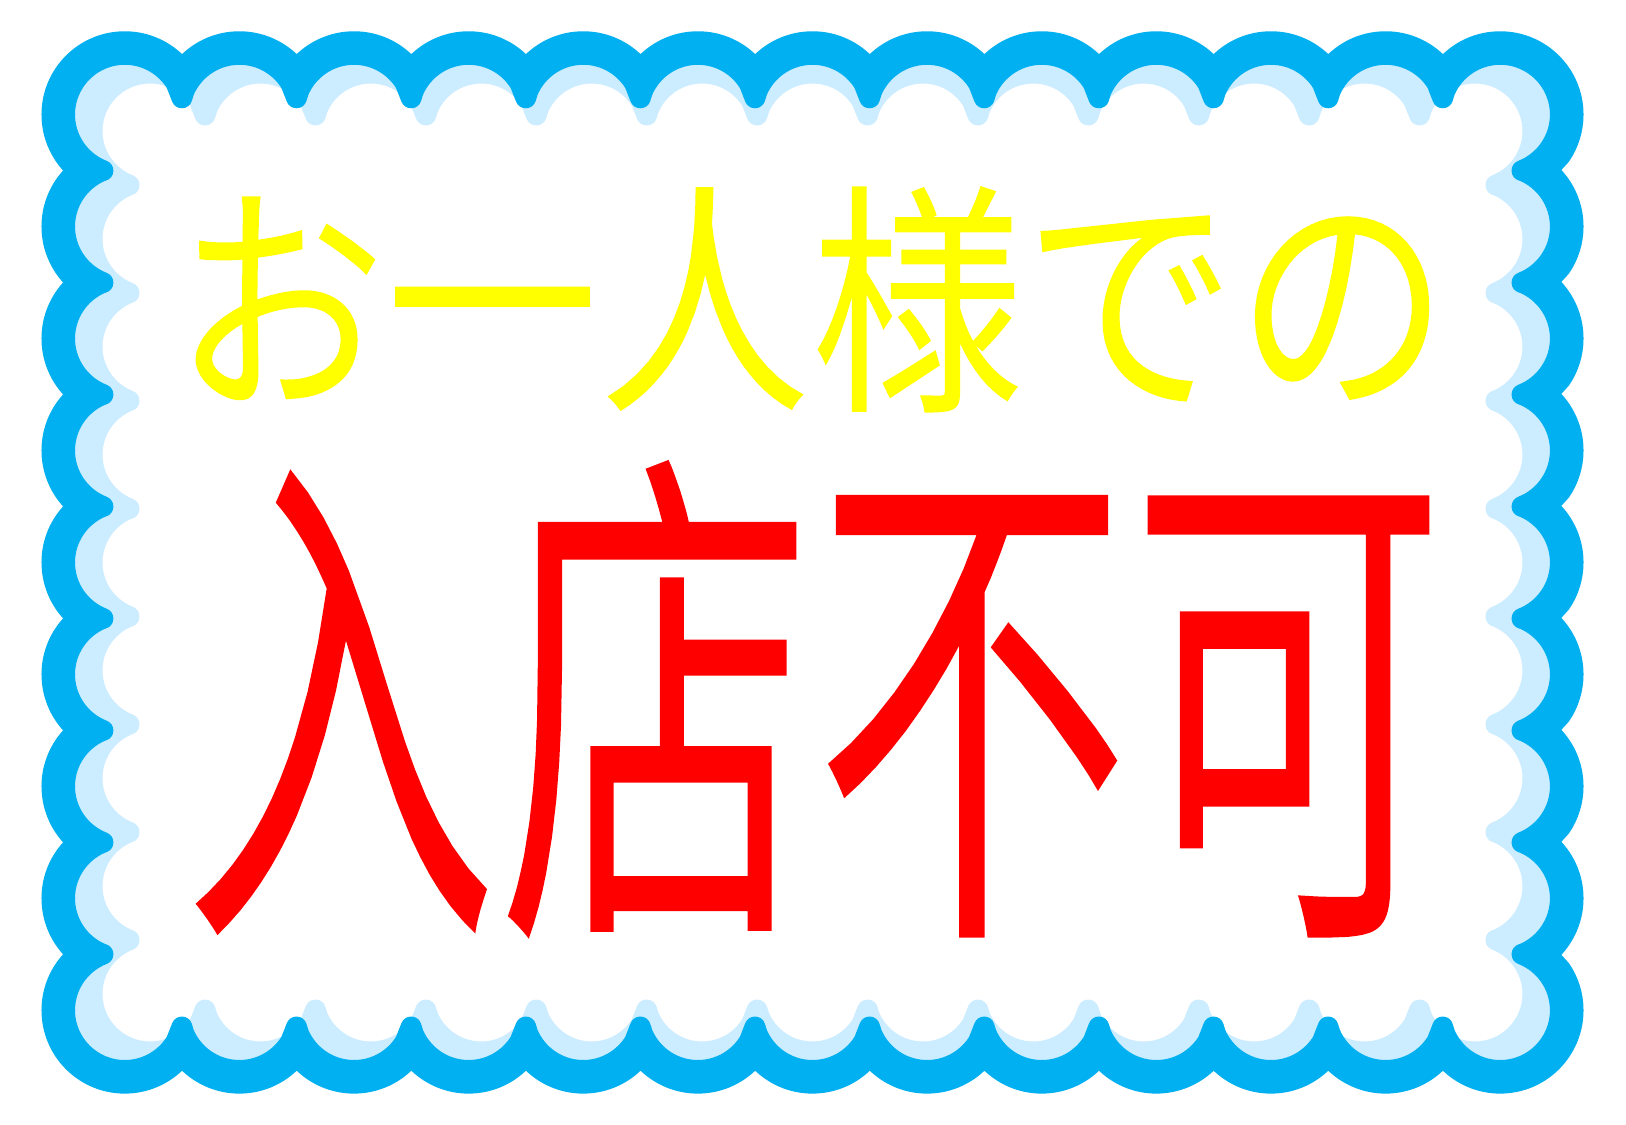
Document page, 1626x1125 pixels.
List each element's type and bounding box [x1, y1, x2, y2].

text_box [414, 1007, 520, 1067]
text_box [1456, 59, 1548, 1066]
text_box [301, 58, 404, 118]
text_box [1221, 58, 1323, 118]
text_box [527, 1007, 1098, 1067]
text_box [49, 39, 1576, 1086]
text_box [1103, 58, 1210, 118]
text_box [414, 58, 520, 118]
text_box [1221, 1007, 1323, 1067]
text_box [1339, 1007, 1437, 1066]
text_box [301, 1007, 404, 1067]
text_box [187, 59, 286, 118]
text_box [1103, 1007, 1210, 1067]
text_box [77, 59, 169, 1066]
text_box [1339, 59, 1437, 118]
text_box [527, 58, 1098, 118]
text_box [187, 1007, 286, 1066]
